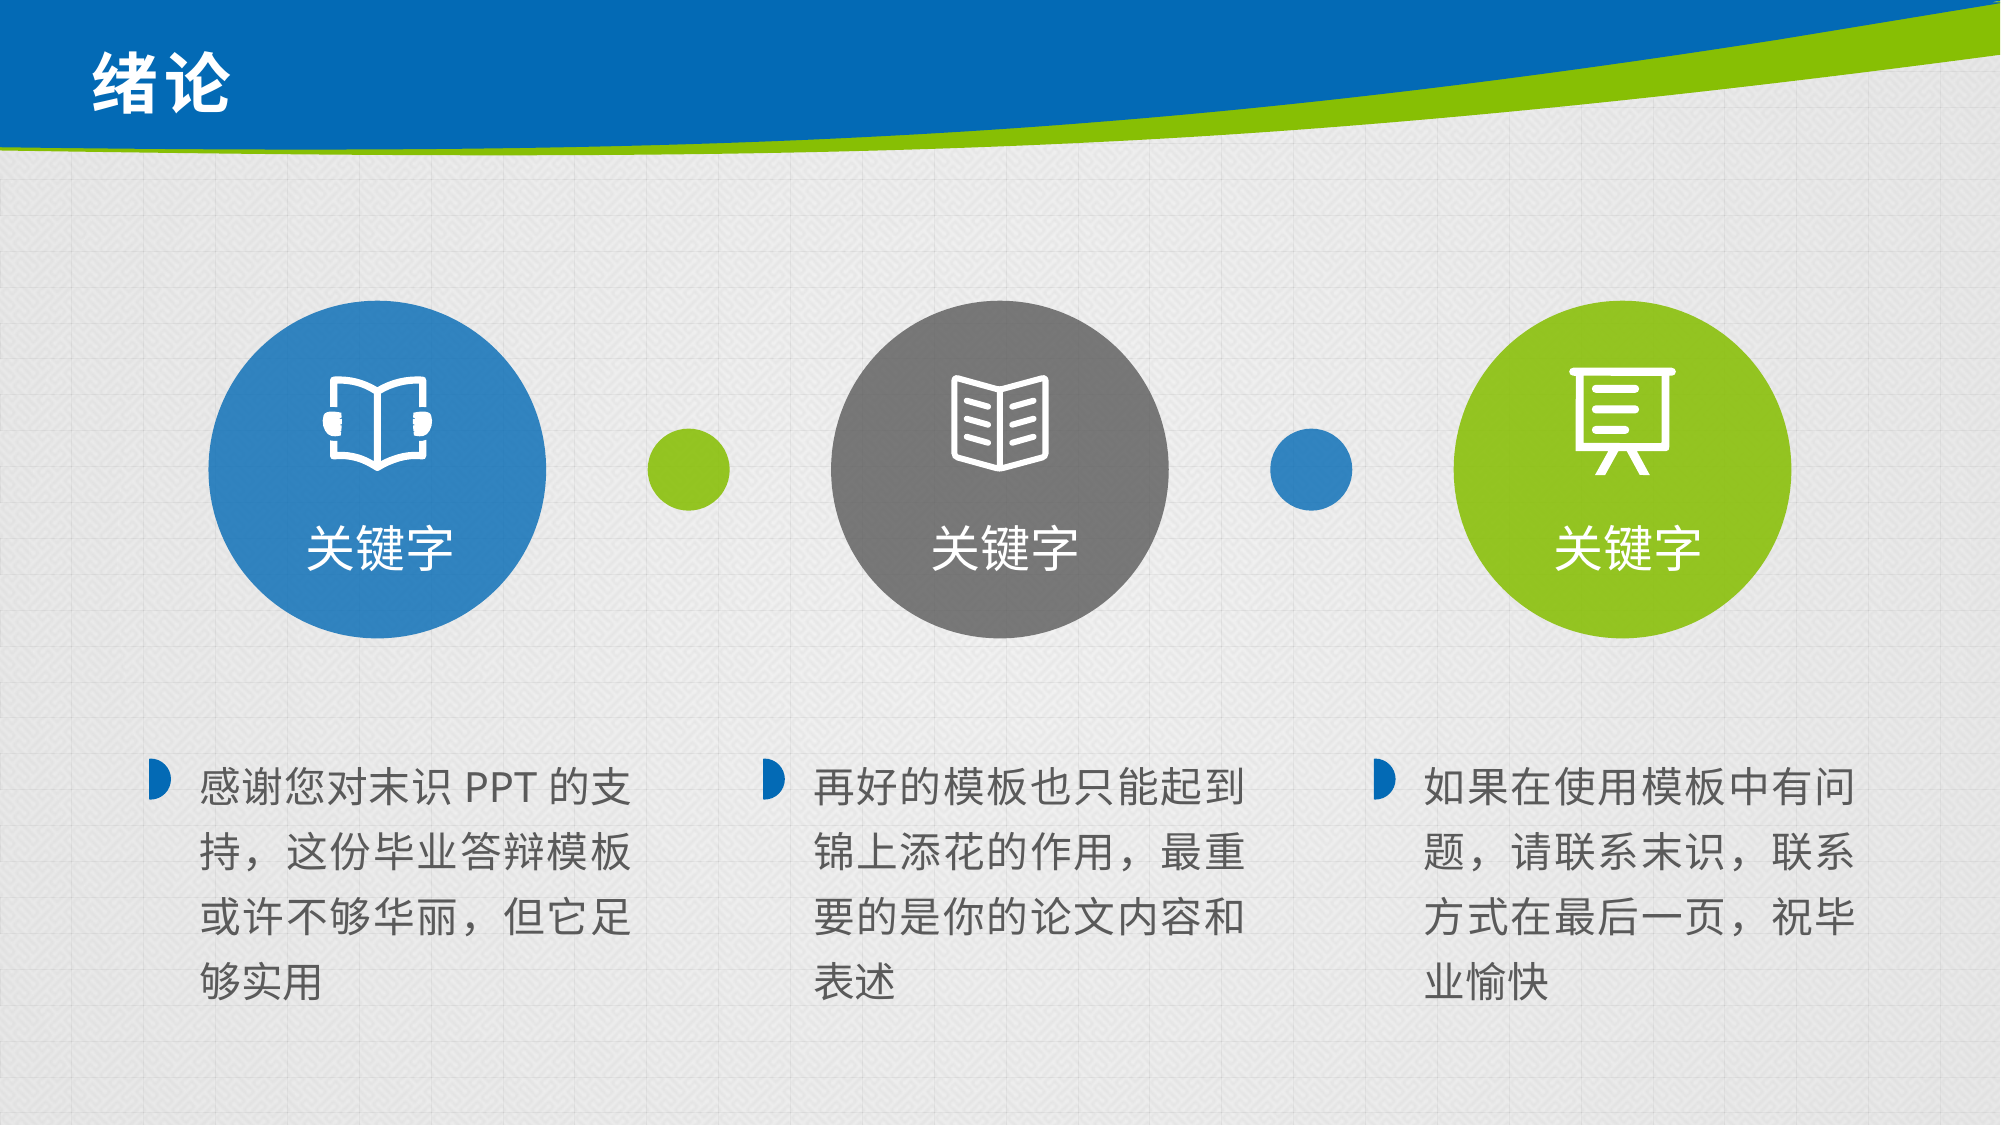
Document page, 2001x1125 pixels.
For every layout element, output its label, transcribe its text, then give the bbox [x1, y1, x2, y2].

text_box [864, 299, 1136, 367]
text_box [877, 587, 1123, 640]
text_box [149, 738, 647, 1016]
text_box [1499, 587, 1746, 640]
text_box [763, 738, 1261, 1016]
picture [0, 55, 2000, 1125]
title 绪论 [76, 42, 1087, 131]
text_box [207, 299, 513, 640]
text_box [1373, 738, 1872, 1016]
text_box [1487, 299, 1793, 576]
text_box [254, 367, 1755, 587]
